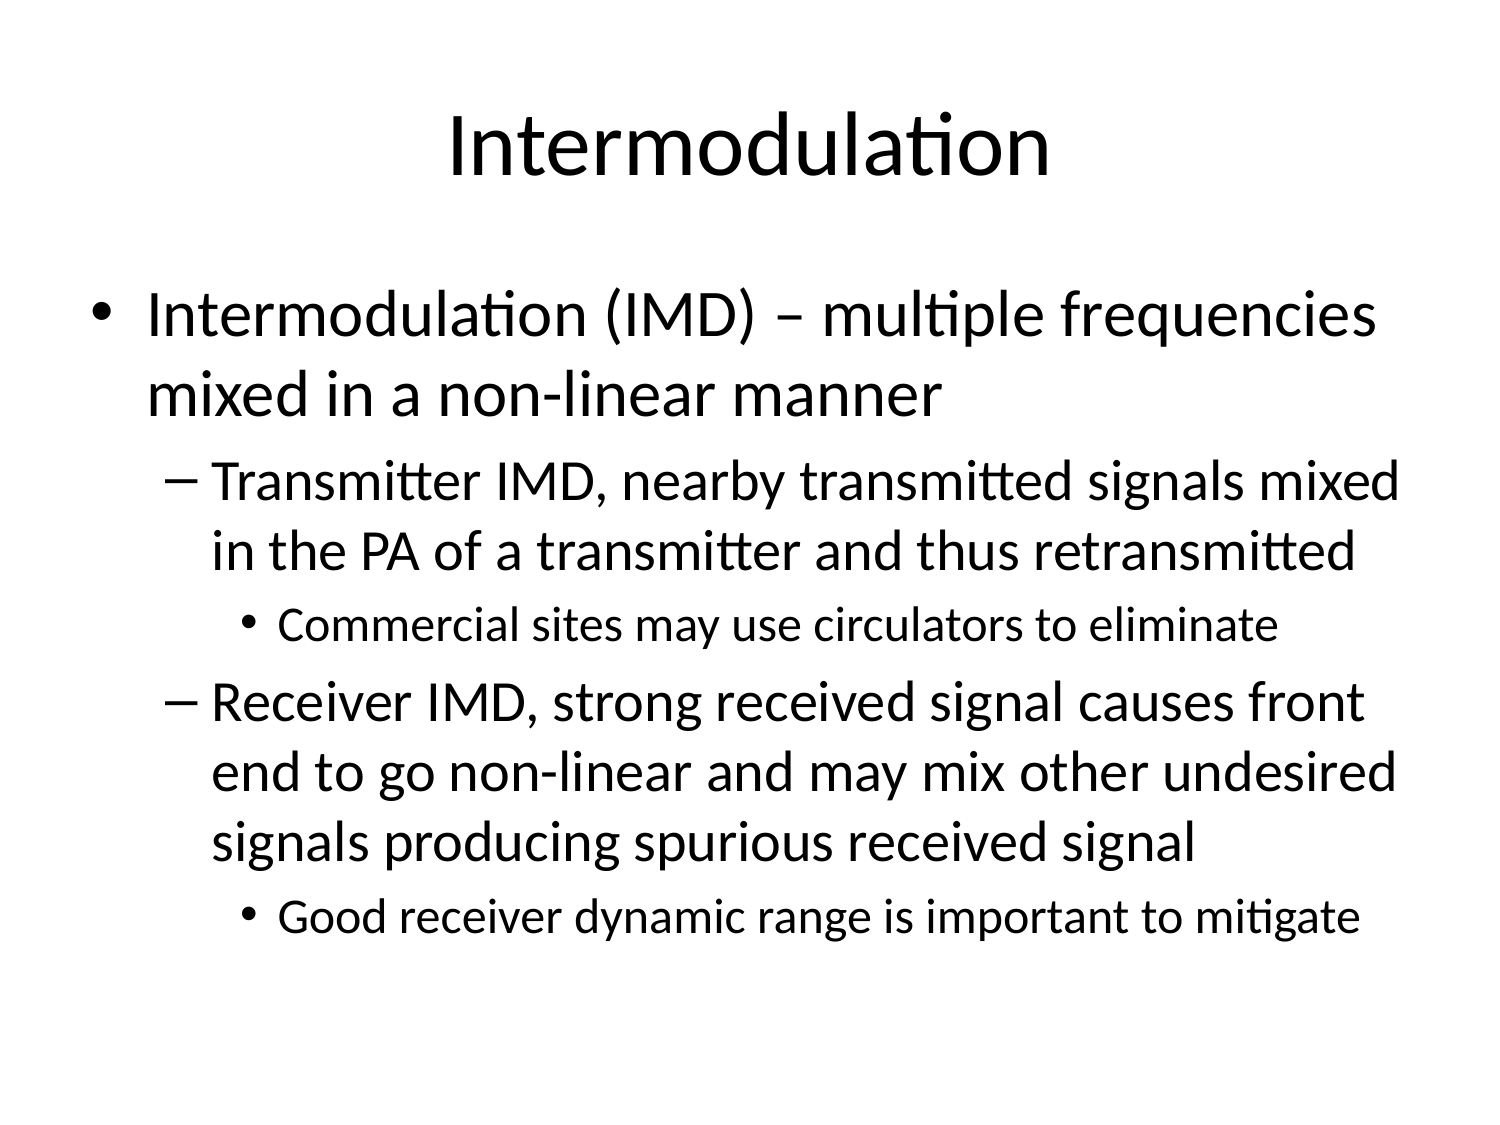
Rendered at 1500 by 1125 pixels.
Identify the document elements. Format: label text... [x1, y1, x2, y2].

list Intermodulation (IMD) – multiple frequencies mixed in a non-linear manner Transmitter IMD, nearby transmitted signals mixed in the PA of a transmitter and thus retransmitted Commercial sites may use circulators to eliminate Receiver IMD, strong received signal causes front end to go non-linear and may mix other undesired signals producing spurious received signal Good receiver dynamic range is important to mitigate [75, 262, 1425, 1005]
title Intermodulation [75, 45, 1425, 233]
